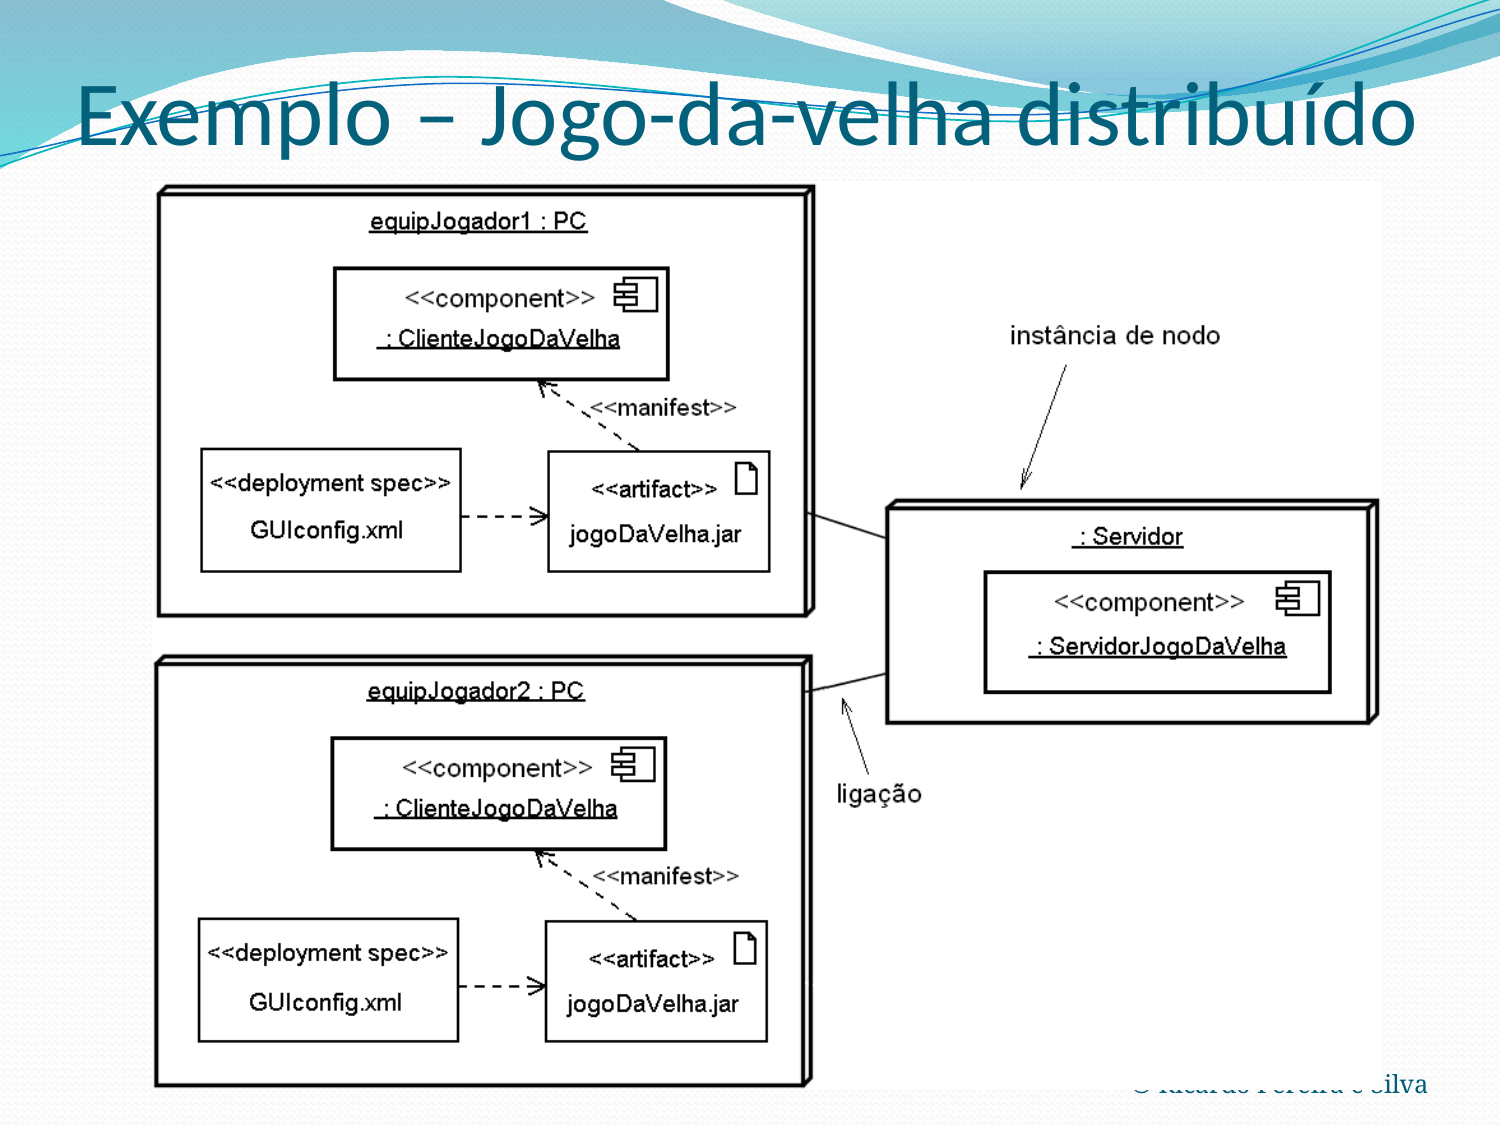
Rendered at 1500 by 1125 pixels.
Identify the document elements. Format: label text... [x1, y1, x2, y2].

footer © Ricardo Pereira e Silva [1378, 1042, 1429, 1103]
title Exemplo – Jogo-da-velha distribuído [75, 0, 1425, 164]
picture [152, 181, 1384, 1090]
